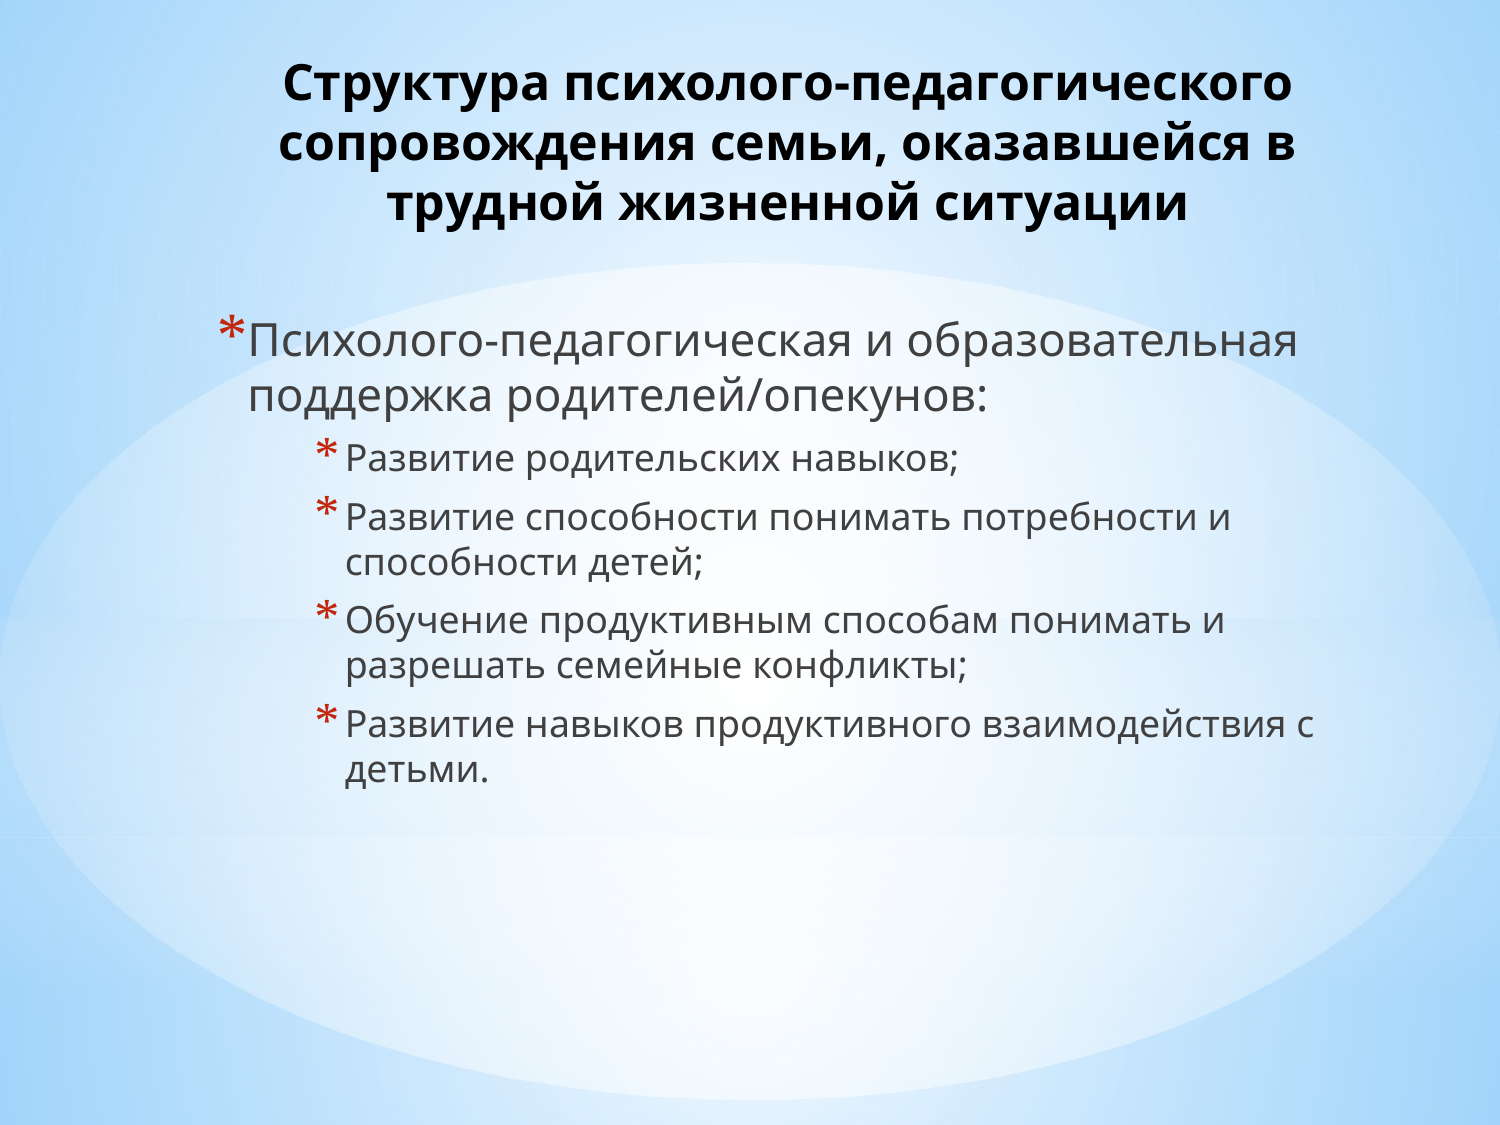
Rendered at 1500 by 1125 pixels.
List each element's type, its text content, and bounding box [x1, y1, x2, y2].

title Структура психолого-педагогического сопровождения семьи, оказавшейся в трудной жизненной ситуации [253, 42, 1323, 231]
list Психолого-педагогическая и образовательная поддержка родителей/опекунов: Развитие родительских навыков; Развитие способности понимать потребности и способности детей; Обучение продуктивным способам понимать и разрешать семейные конфликты; Развитие навыков продуктивного взаимодействия с детьми. [194, 302, 1353, 1038]
